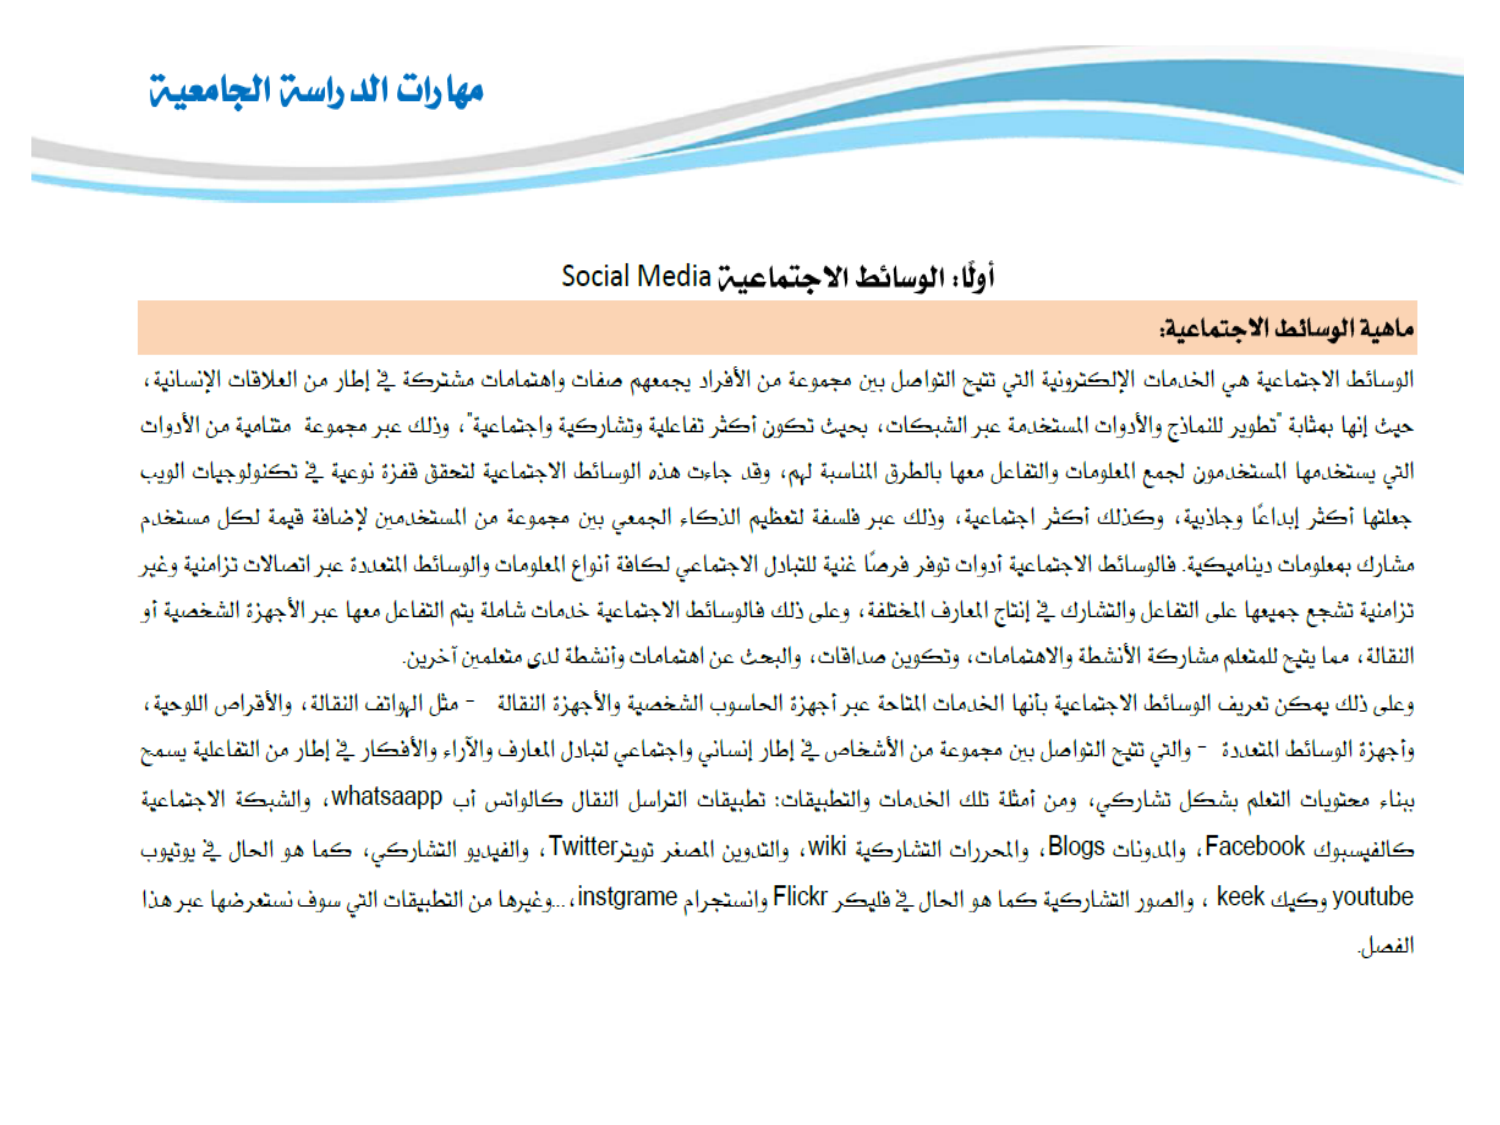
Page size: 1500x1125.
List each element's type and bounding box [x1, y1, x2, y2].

picture [29, 24, 1464, 1077]
